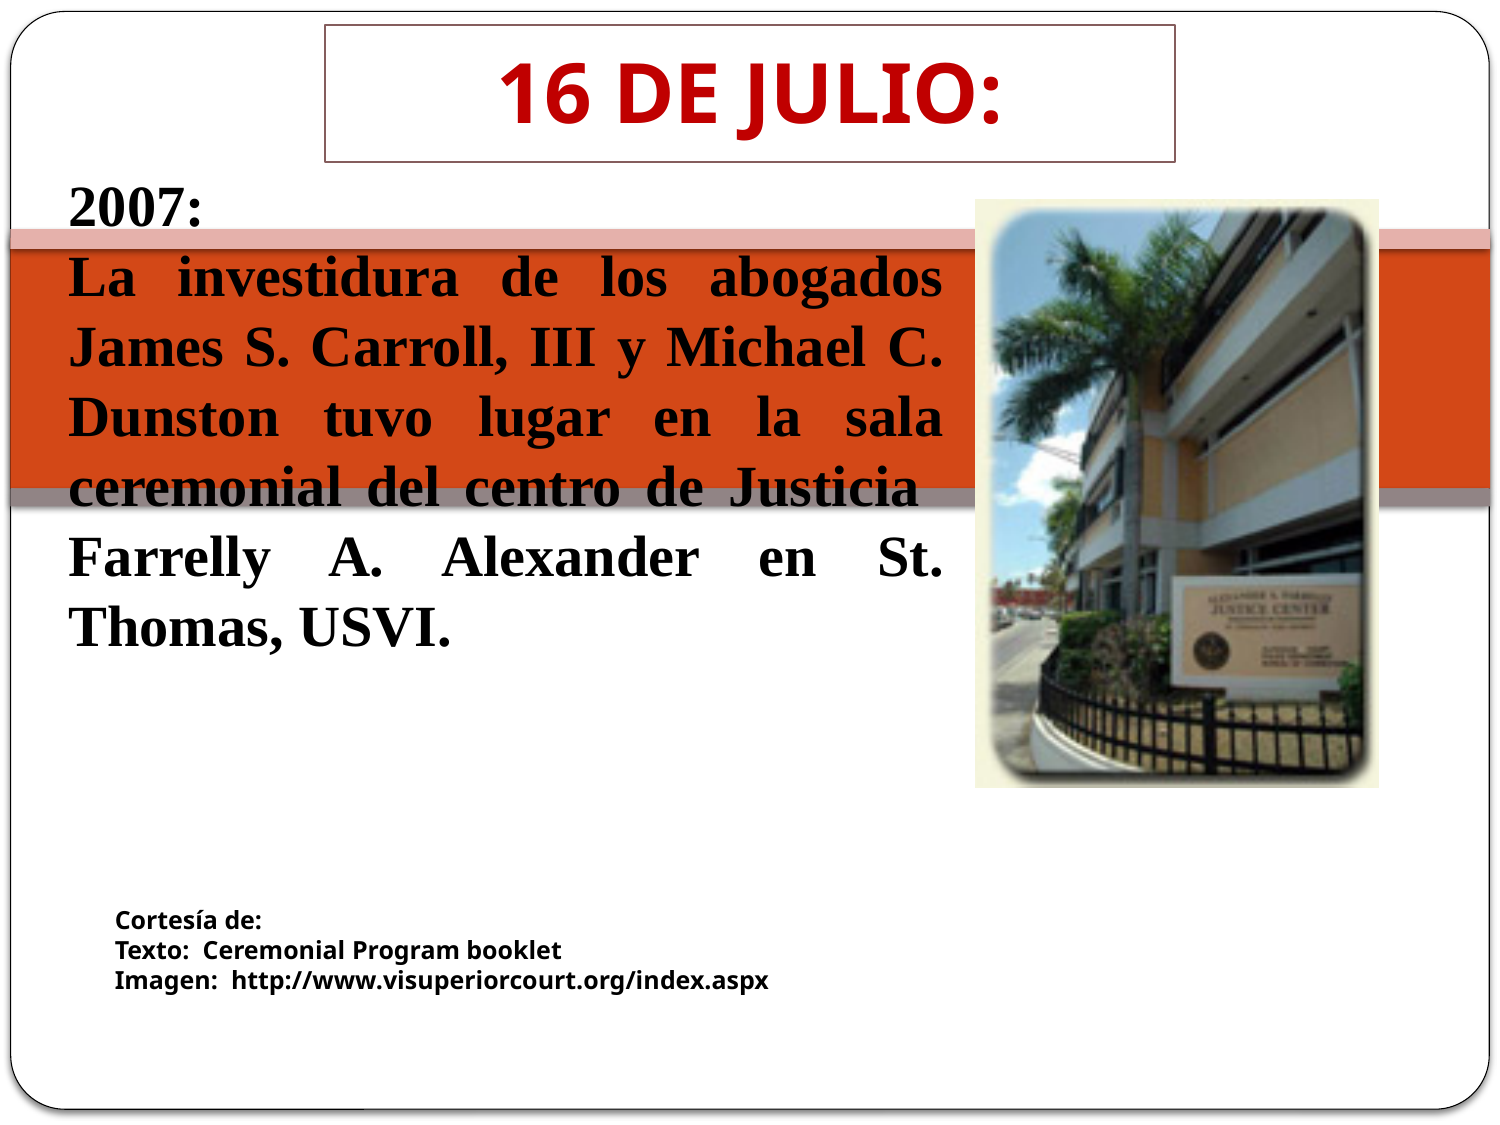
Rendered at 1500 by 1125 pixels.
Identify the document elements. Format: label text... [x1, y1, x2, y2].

text_box Cortesía de: Texto: Ceremonial Program booklet Imagen: http://www.visuperiorcourt.org/index.aspx [99, 896, 1350, 1002]
title 16 DE JULIO: [324, 24, 1176, 163]
text_box [11, 0, 431, 154]
picture [974, 199, 1379, 788]
text_box 2007: La investidura de los abogados James S. Carroll, III y Michael C. Dunston tuvo lugar en la sala ceremonial del centro de Justicia Farrelly A. Alexander en St. Thomas, USVI. [62, 162, 950, 813]
